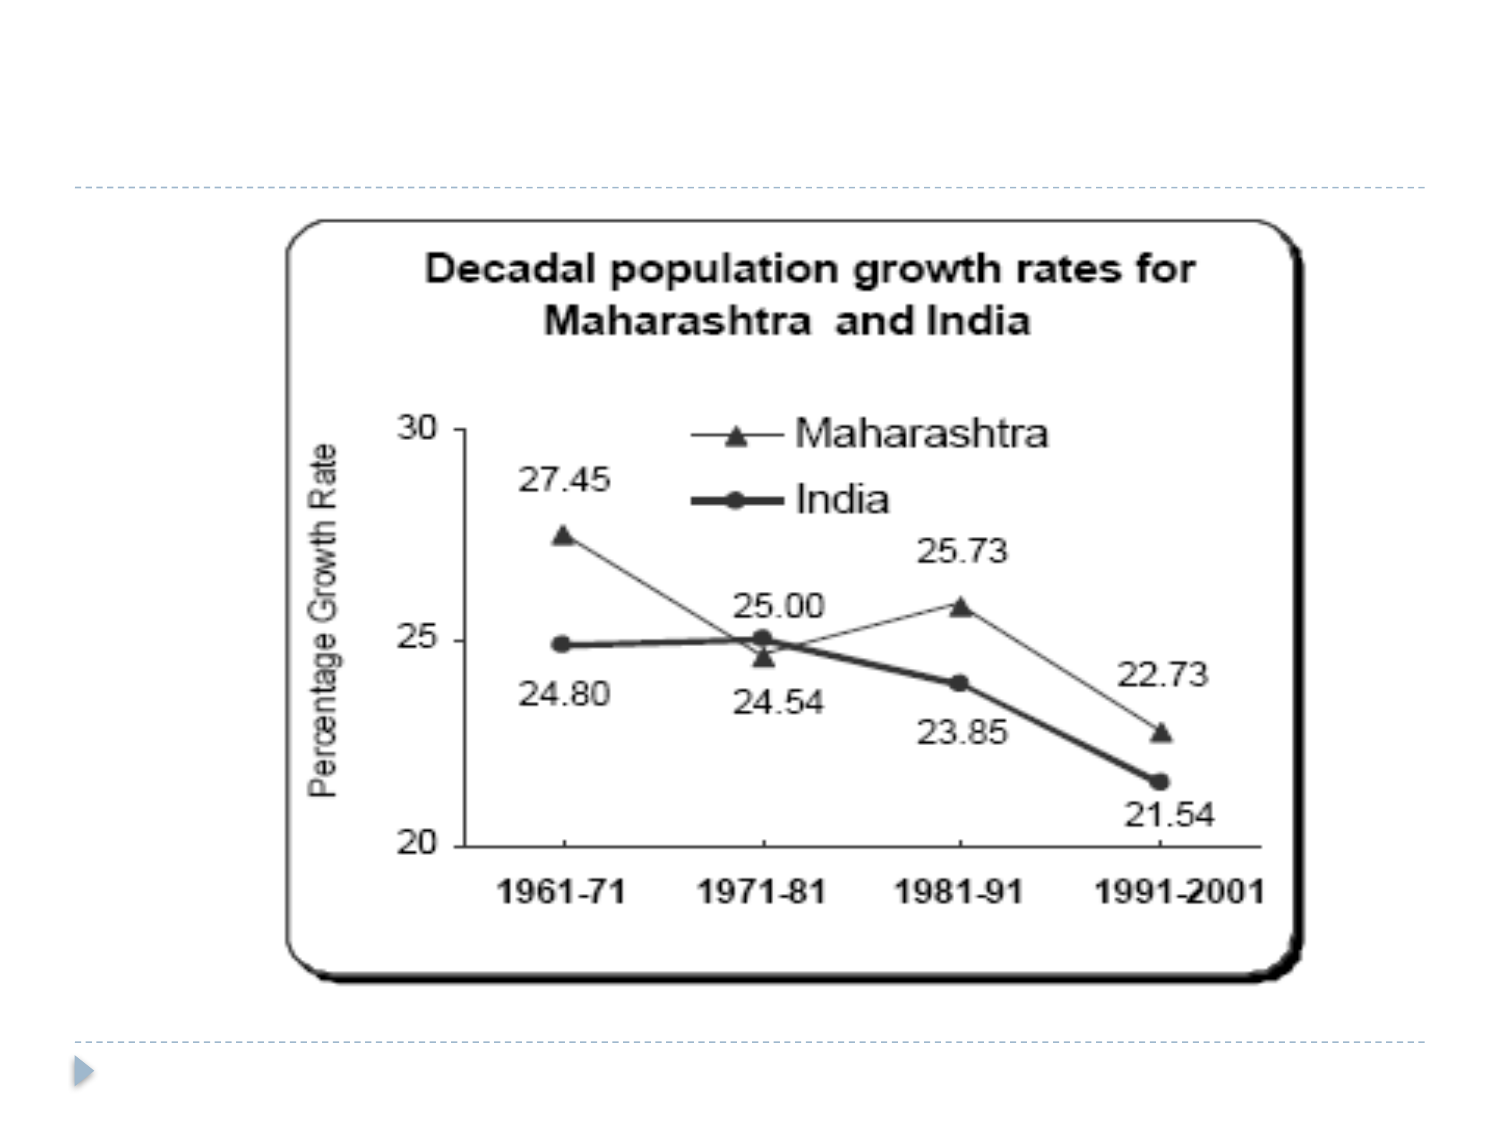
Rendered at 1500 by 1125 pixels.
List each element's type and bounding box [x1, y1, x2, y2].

list [249, 212, 1376, 1026]
